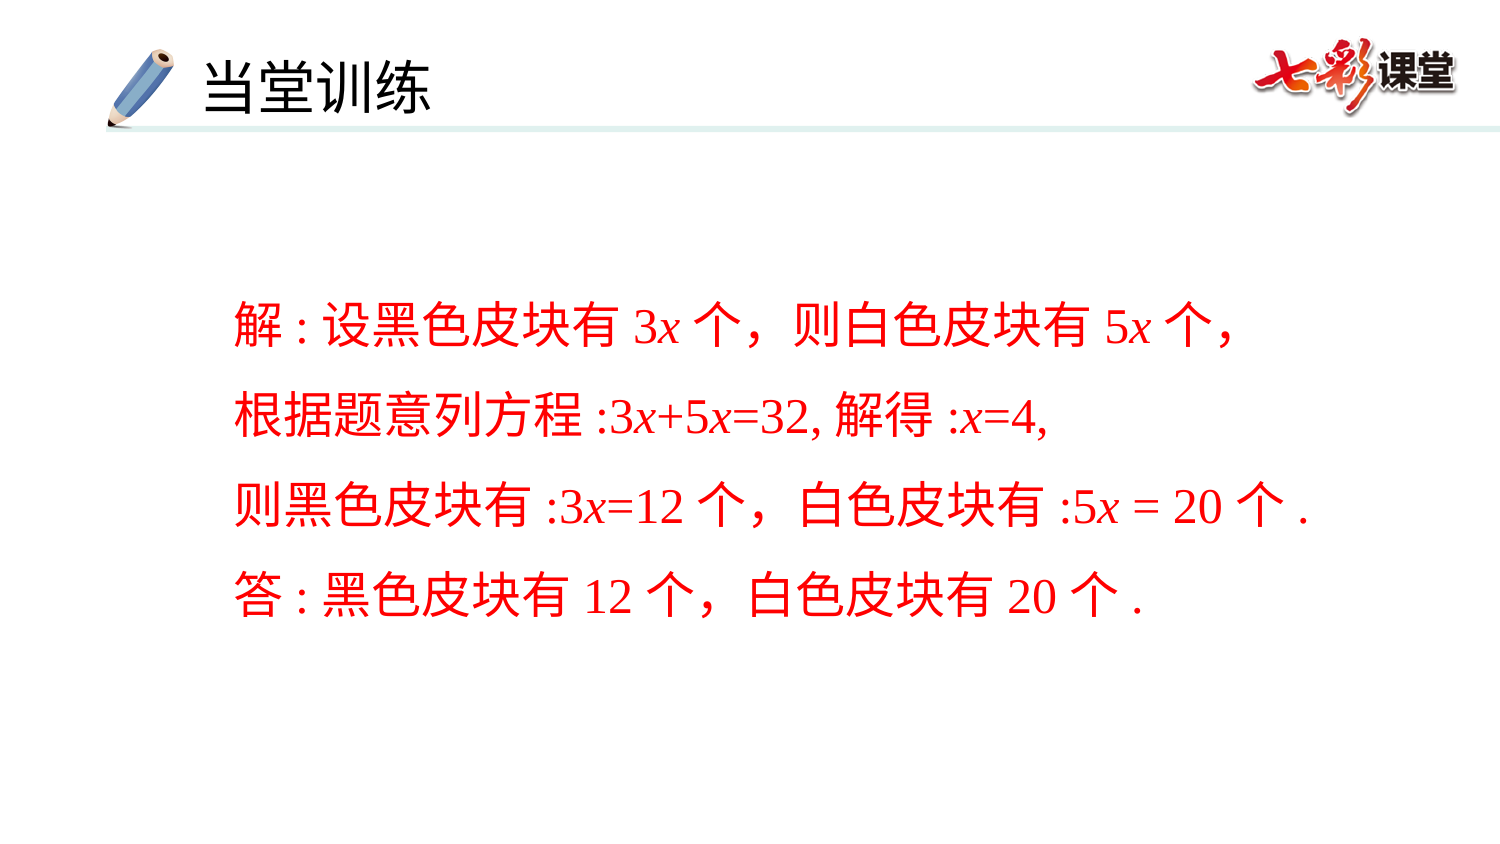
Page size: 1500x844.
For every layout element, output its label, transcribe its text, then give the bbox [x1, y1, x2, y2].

picture [100, 32, 181, 146]
text_box 解:设黑色皮块有3x个，则白色皮块有5x个， 根据题意列方程:3x+5x=32,解得:x=4, 则黑色皮块有:3x=12个，白色皮块有:5x = 20个. 答:黑色皮块有12个，白色皮块有20个. [218, 256, 1353, 632]
picture [1249, 32, 1461, 118]
